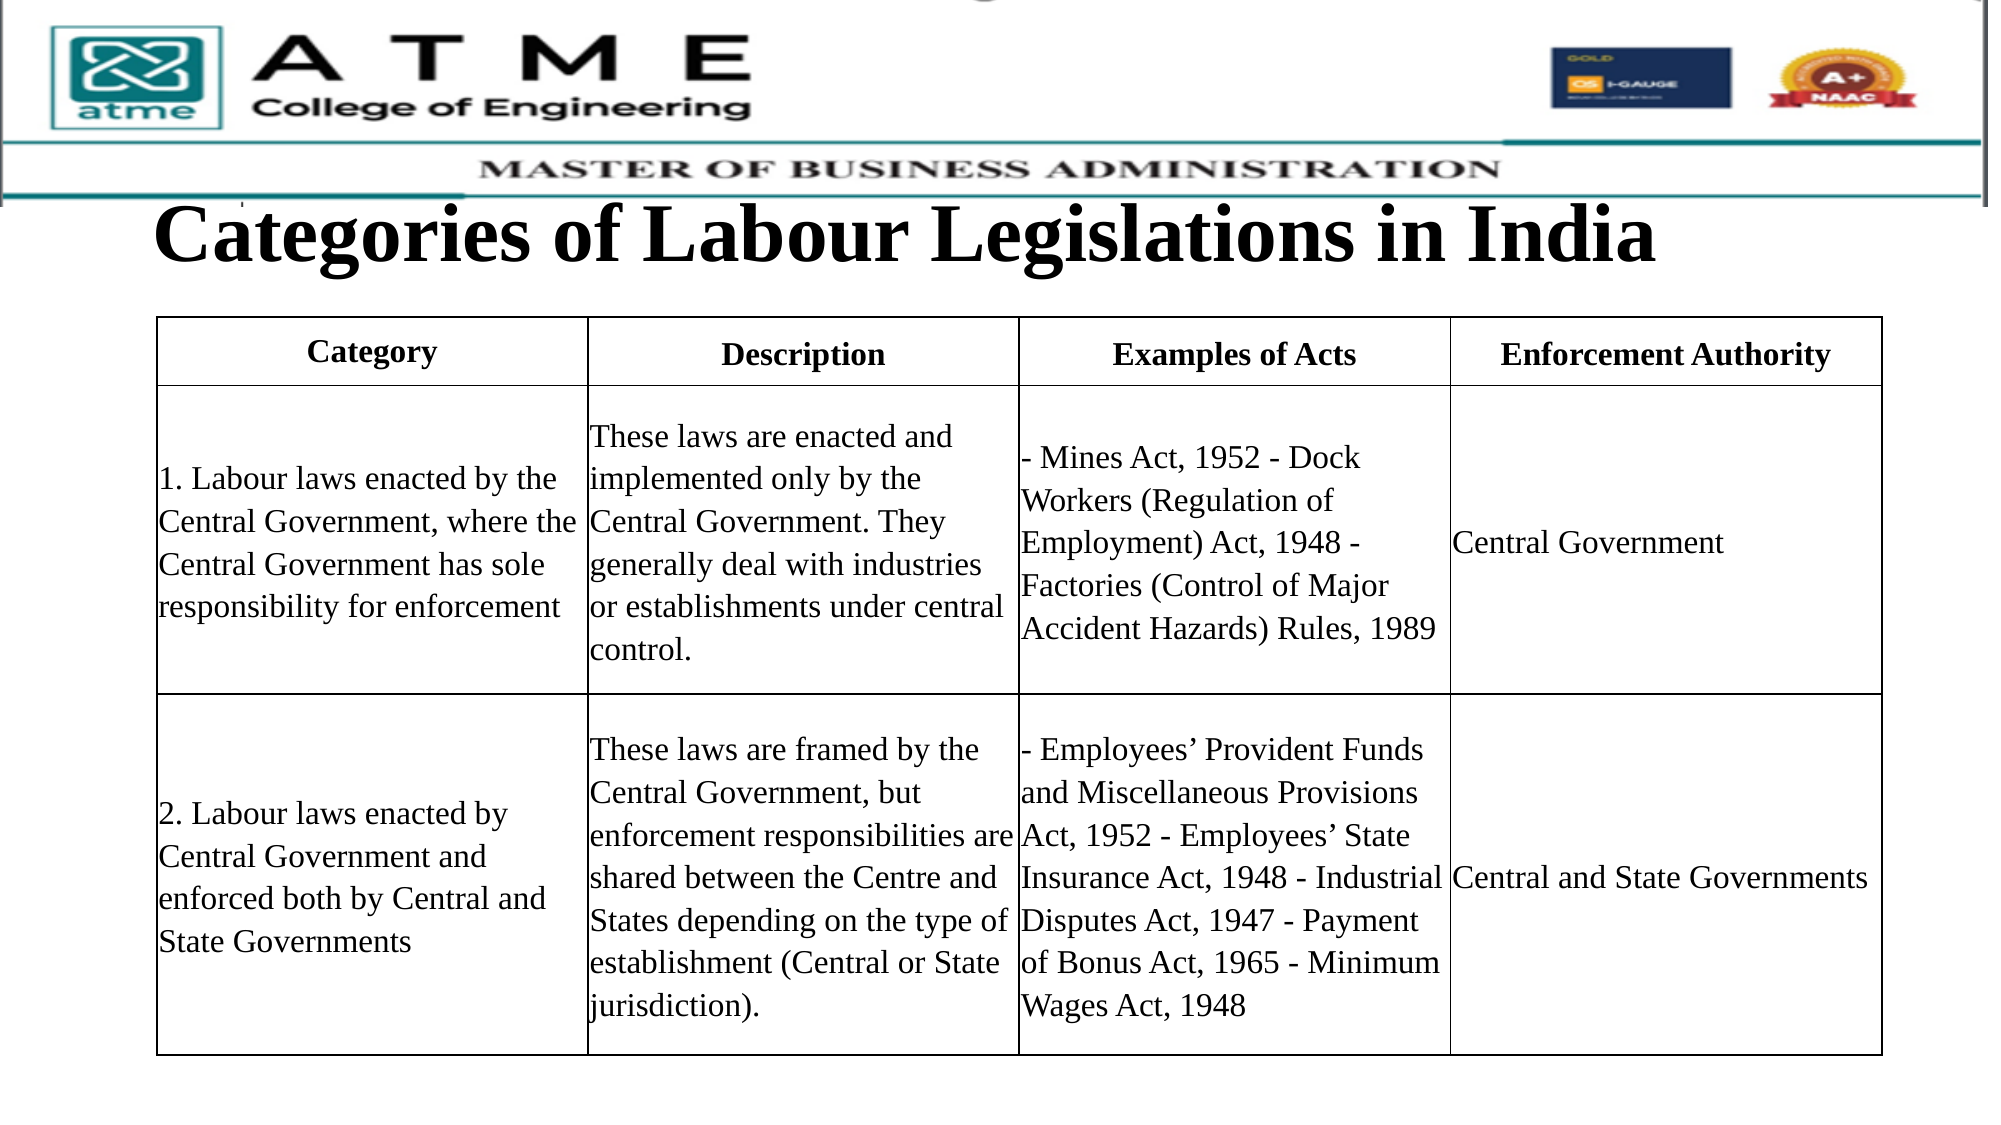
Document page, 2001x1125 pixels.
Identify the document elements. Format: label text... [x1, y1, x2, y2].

title Categories of Labour Legislations in India [137, 126, 1863, 344]
table_cell These laws are framed by the Central Government, but enforcement responsibilities are shared between the Centre and States depending on the type of establishment (Central or State jurisdiction). [589, 695, 1018, 1054]
table_header Enforcement Authority [1451, 318, 1881, 385]
table_cell These laws are enacted and implemented only by the Central Government. They generally deal with industries or establishments under central control. [589, 386, 1018, 693]
table_cell - Employees’ Provident Funds and Miscellaneous Provisions Act, 1952 - Employees’ State Insurance Act, 1948 - Industrial Disputes Act, 1947 - Payment of Bonus Act, 1965 - Minimum Wages Act, 1948 [1020, 695, 1450, 1054]
table_cell 1. Labour laws enacted by the Central Government, where the Central Government has sole responsibility for enforcement [158, 386, 587, 693]
picture [0, 0, 1988, 207]
table_cell - Mines Act, 1952 - Dock Workers (Regulation of Employment) Act, 1948 - Factories (Control of Major Accident Hazards) Rules, 1989 [1020, 386, 1450, 693]
table_cell 2. Labour laws enacted by Central Government and enforced both by Central and State Governments [158, 695, 587, 1054]
table_cell Central Government [1451, 386, 1881, 693]
table_header Examples of Acts [1020, 318, 1450, 385]
table_header Category [158, 318, 587, 385]
table_header Description [589, 318, 1018, 385]
table_cell Central and State Governments [1451, 695, 1881, 1054]
